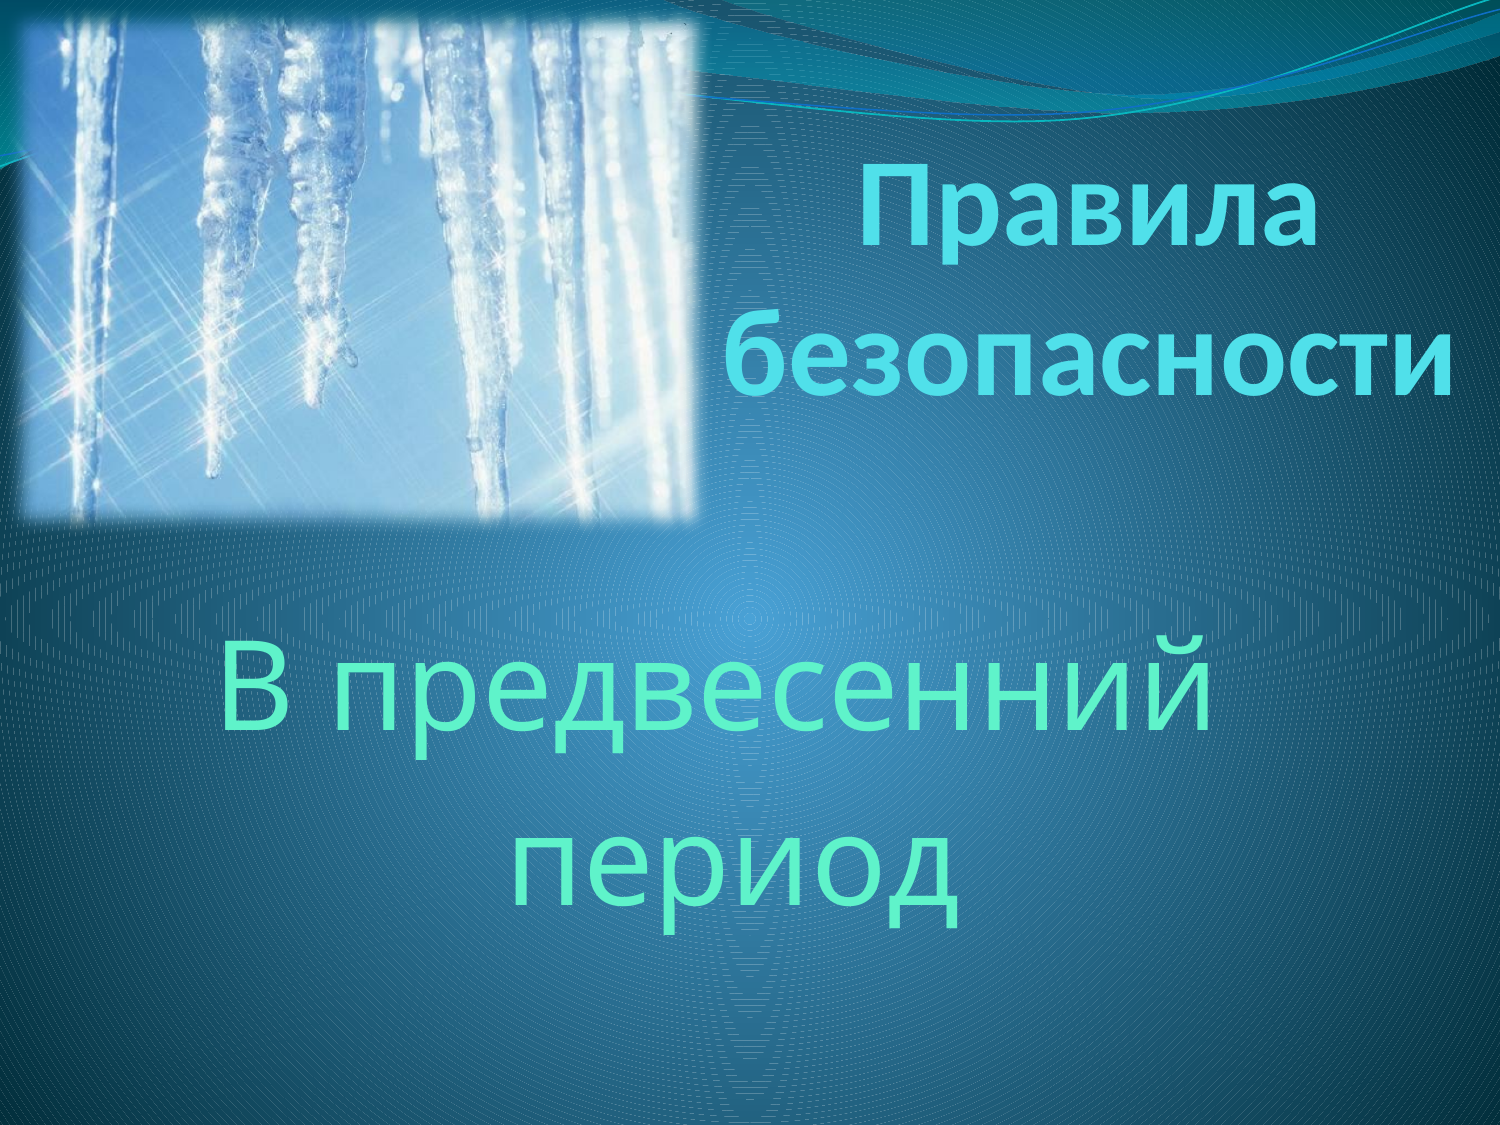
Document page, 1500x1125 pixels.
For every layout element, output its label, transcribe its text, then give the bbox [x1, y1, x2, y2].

title Правила безопасности [720, 42, 1471, 421]
subtitle В предвесенний период [29, 597, 1447, 929]
picture [2, 3, 713, 537]
